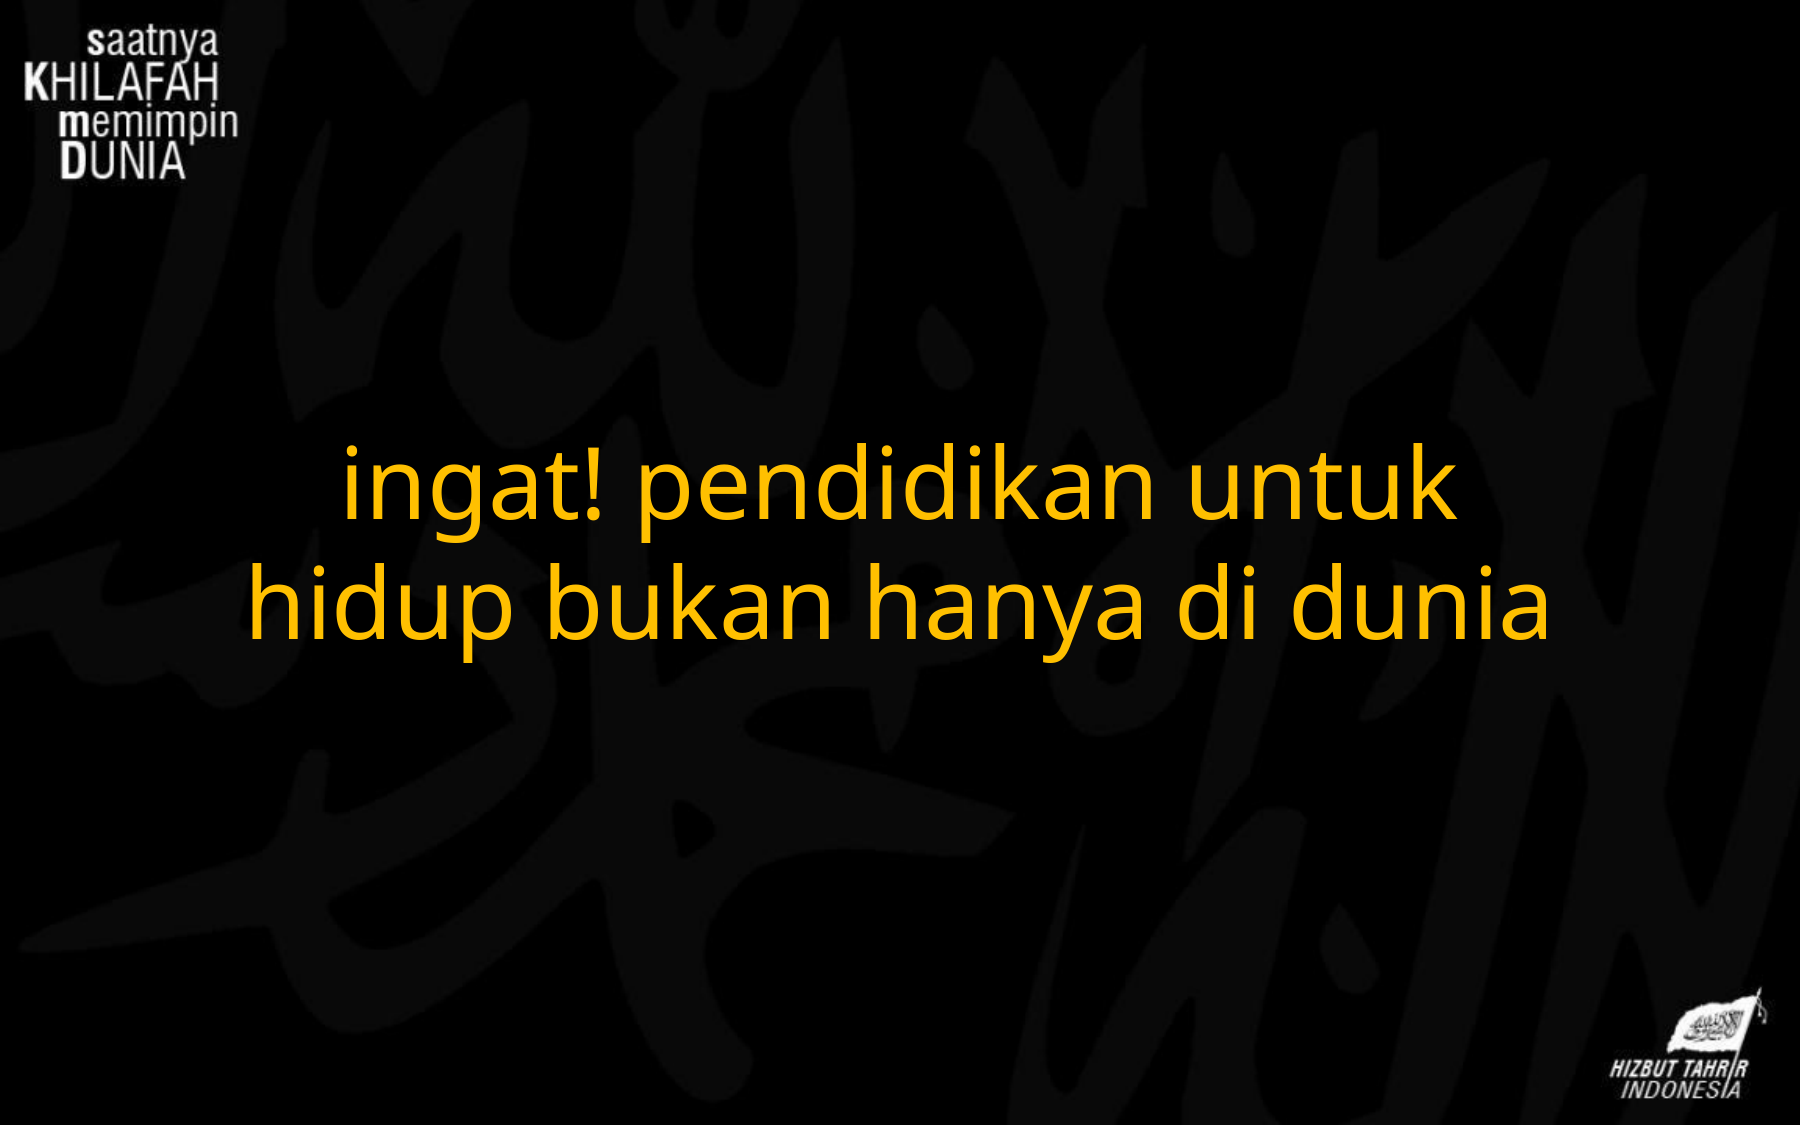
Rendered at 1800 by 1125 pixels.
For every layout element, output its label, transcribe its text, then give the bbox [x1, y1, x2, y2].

picture [0, 0, 1800, 412]
picture [0, 668, 1800, 1125]
text_box ingat! pendidikan untuk hidup bukan hanya di dunia [0, 412, 1800, 668]
